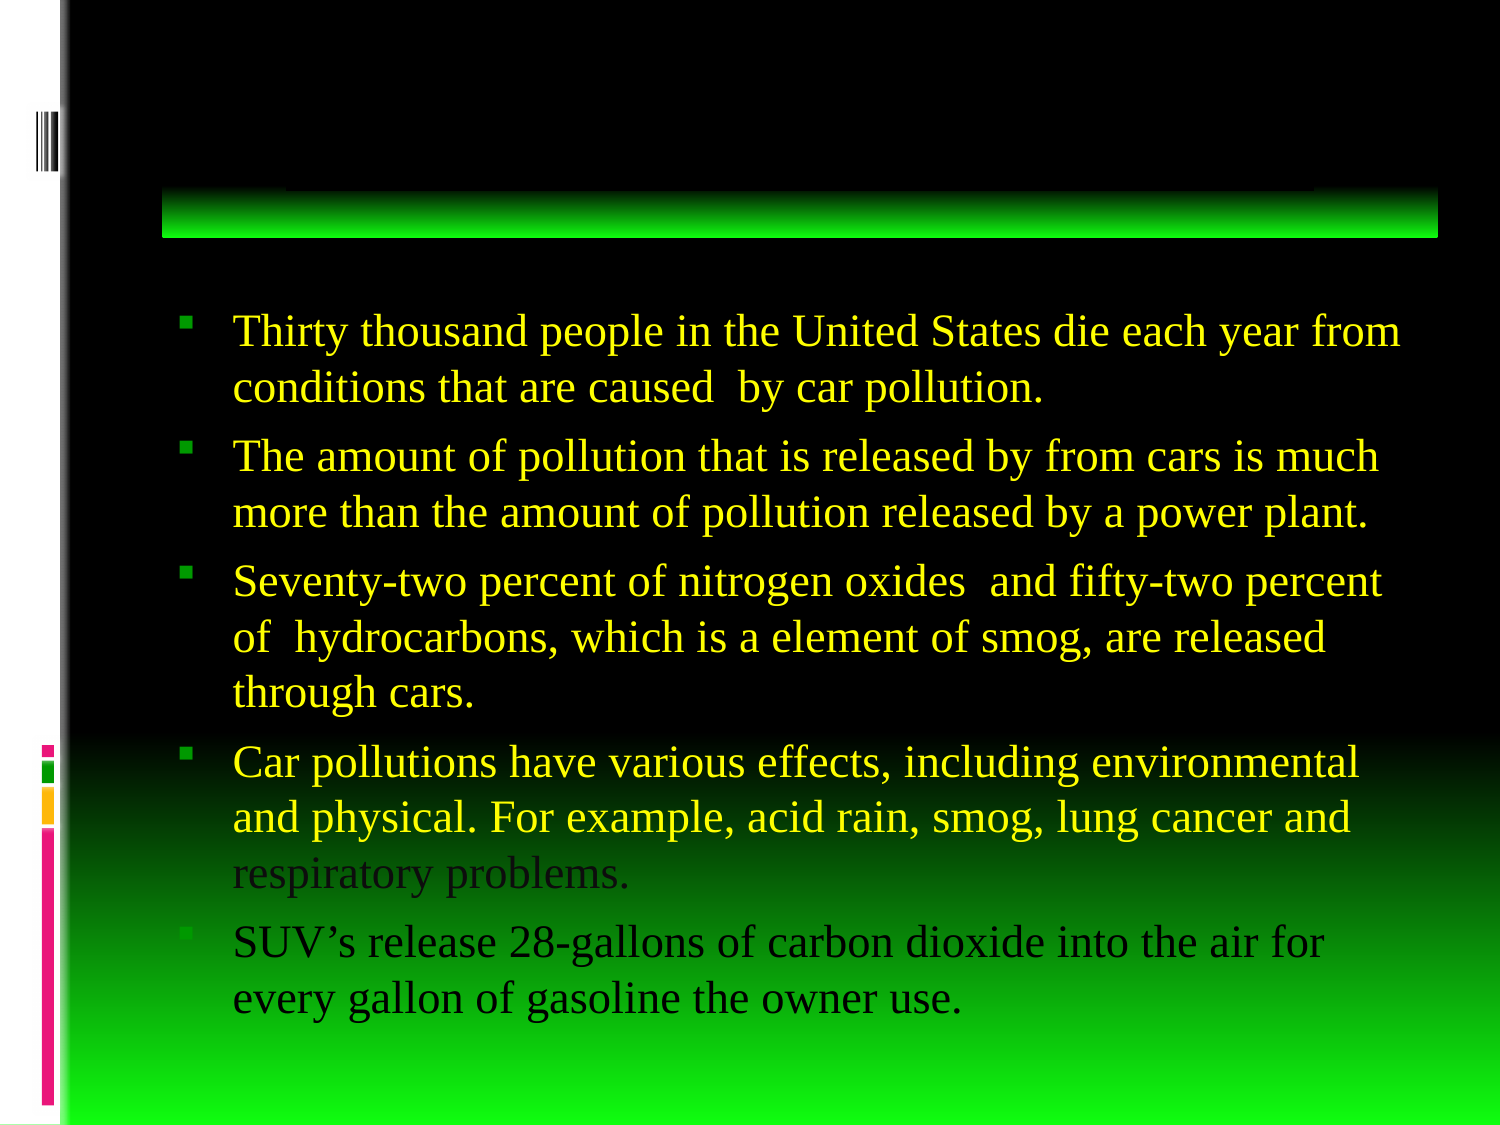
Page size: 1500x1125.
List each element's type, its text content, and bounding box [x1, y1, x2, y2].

title CAR POLLUTION STATISTICS [162, 87, 1438, 238]
list Thirty thousand people in the United States die each year from conditions that are caused by car pollution. The amount of pollution that is released by from cars is much more than the amount of pollution released by a power plant. Seventy-two percent of nitrogen oxides and fifty-two percent of hydrocarbons, which is a element of smog, are released through cars. Car pollutions have various effects, including environmental and physical. For example, acid rain, smog, lung cancer and respiratory problems. SUV’s release 28-gallons of carbon dioxide into the air for every gallon of gasoline the owner use. [150, 292, 1425, 1043]
